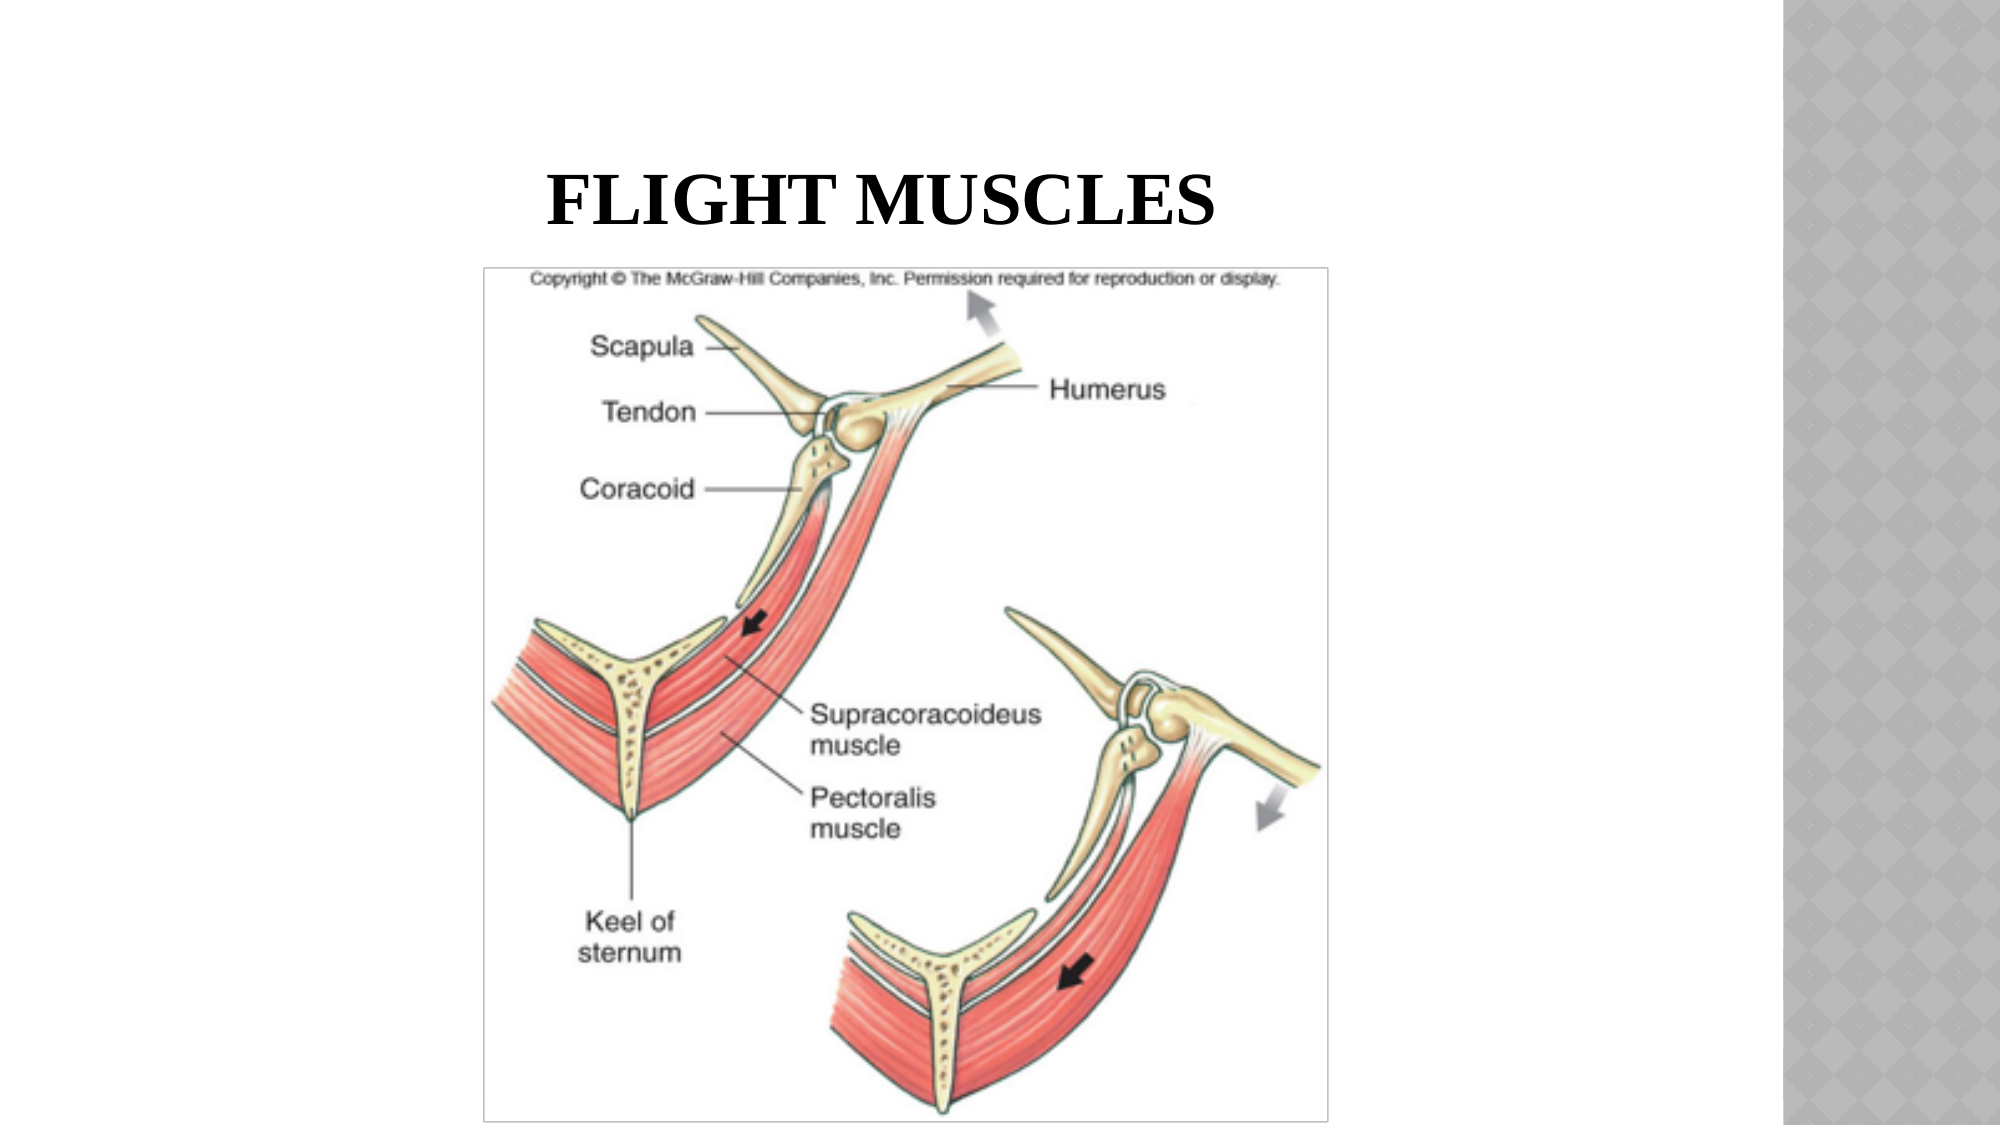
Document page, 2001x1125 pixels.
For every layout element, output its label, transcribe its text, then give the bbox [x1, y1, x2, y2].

title FLIGHT MUSCLES [99, 52, 1684, 240]
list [481, 265, 1332, 1125]
